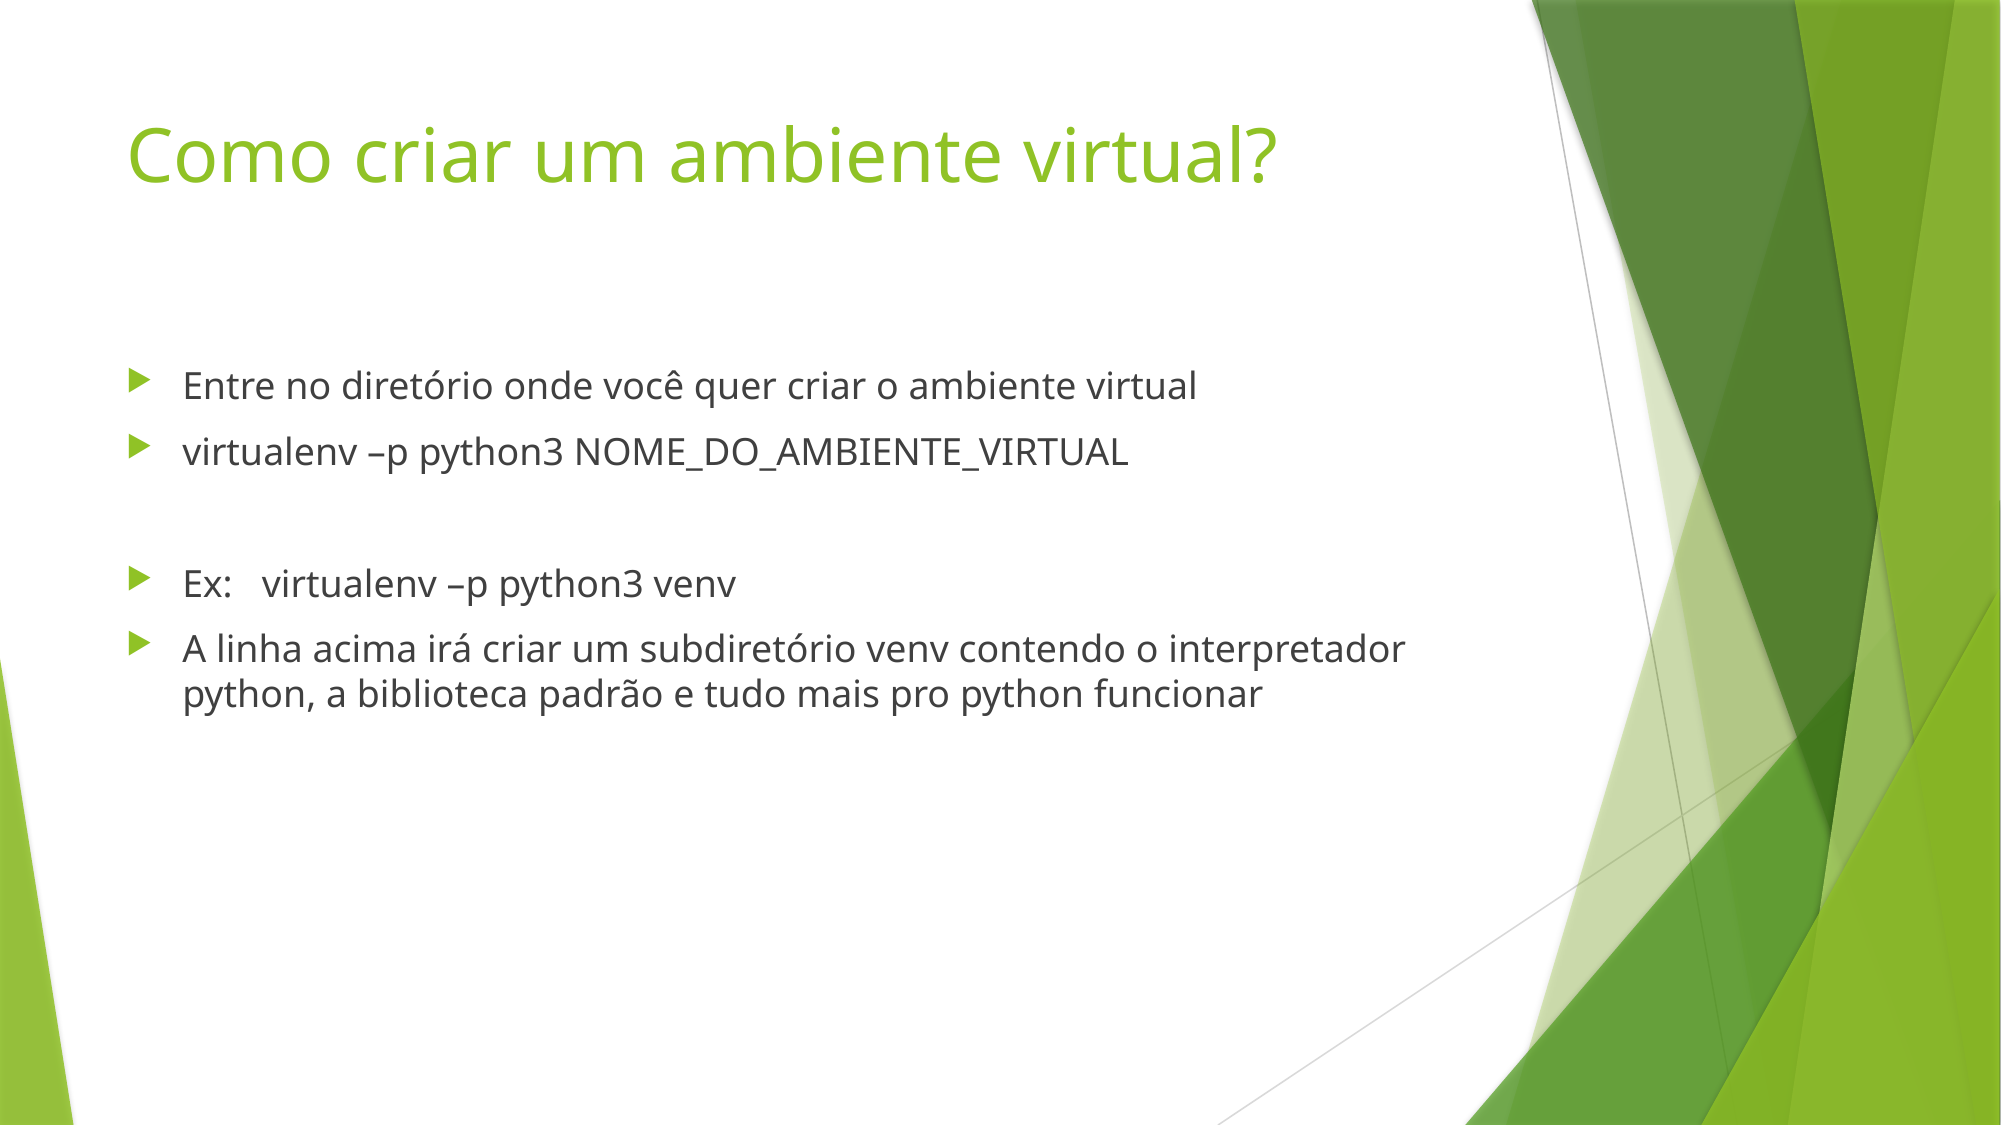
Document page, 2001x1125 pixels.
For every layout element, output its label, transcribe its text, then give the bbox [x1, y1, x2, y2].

list Entre no diretório onde você quer criar o ambiente virtual virtualenv –p python3 NOME_DO_AMBIENTE_VIRTUAL Ex: virtualenv –p python3 venv A linha acima irá criar um subdiretório venv contendo o interpretador python, a biblioteca padrão e tudo mais pro python funcionar [111, 354, 1522, 992]
title Como criar um ambiente virtual? [111, 99, 1522, 317]
